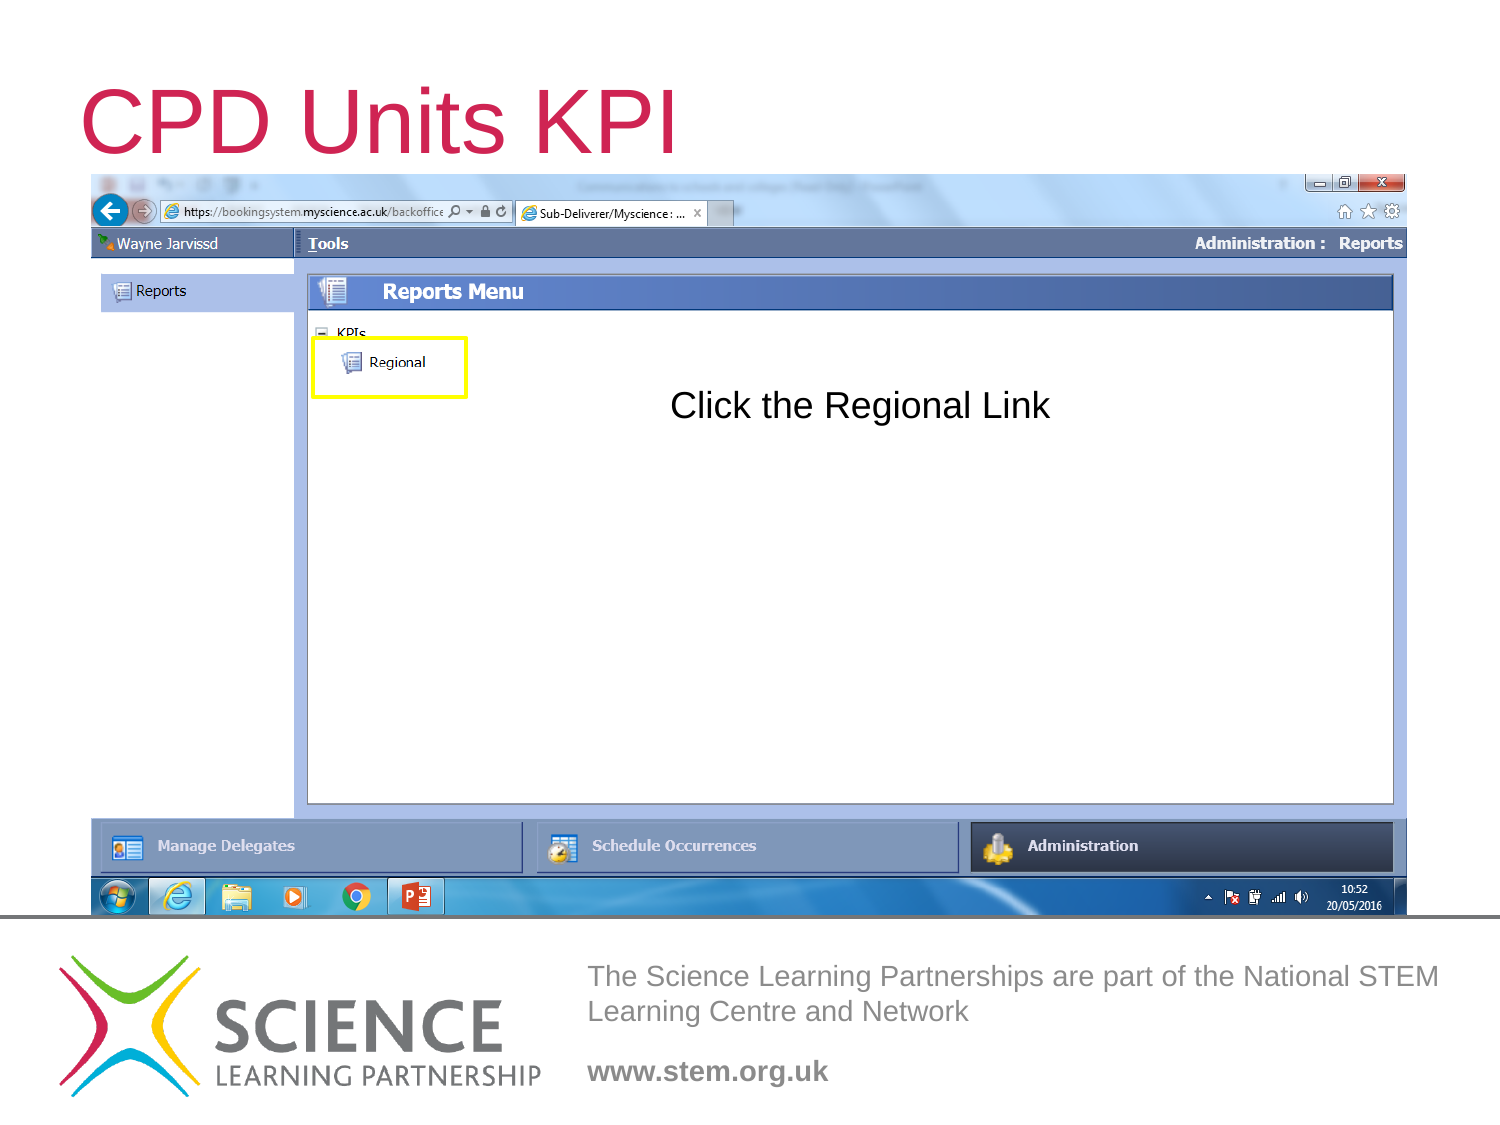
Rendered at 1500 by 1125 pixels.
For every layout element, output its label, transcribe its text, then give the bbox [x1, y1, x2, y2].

picture [90, 174, 1408, 915]
picture [41, 938, 557, 1114]
title CPD Units KPI [64, 54, 1434, 185]
